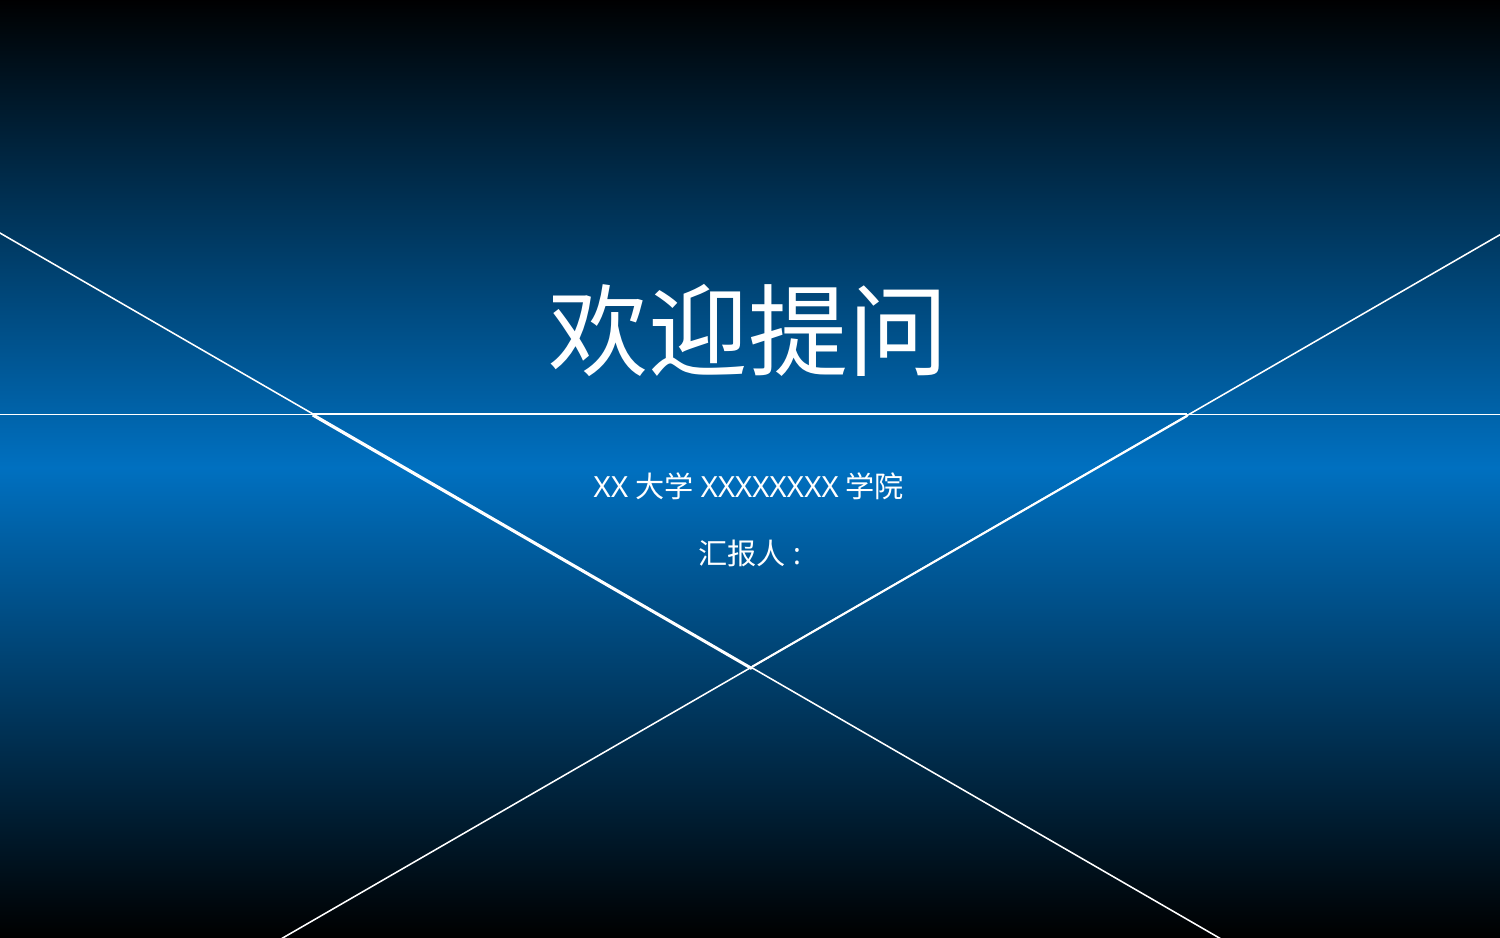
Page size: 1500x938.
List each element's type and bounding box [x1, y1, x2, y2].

text_box [0, 207, 1287, 938]
text_box [1291, 224, 1500, 938]
